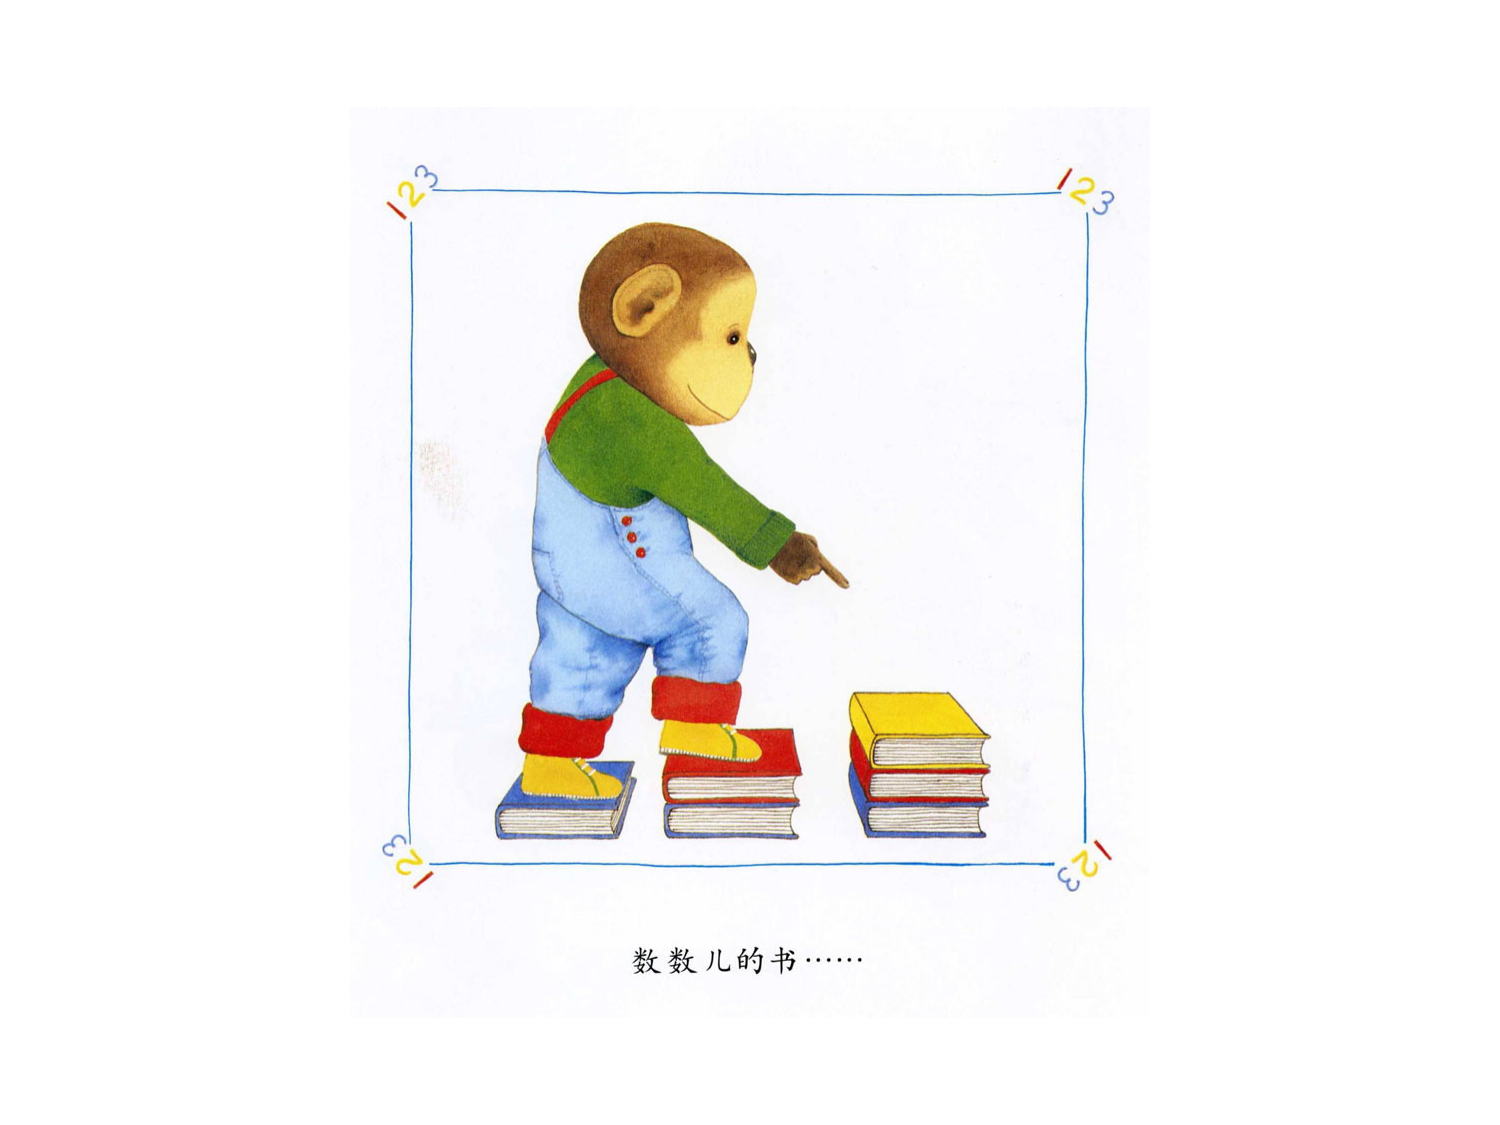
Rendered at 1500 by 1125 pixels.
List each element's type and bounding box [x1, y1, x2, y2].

picture [349, 107, 1151, 1018]
